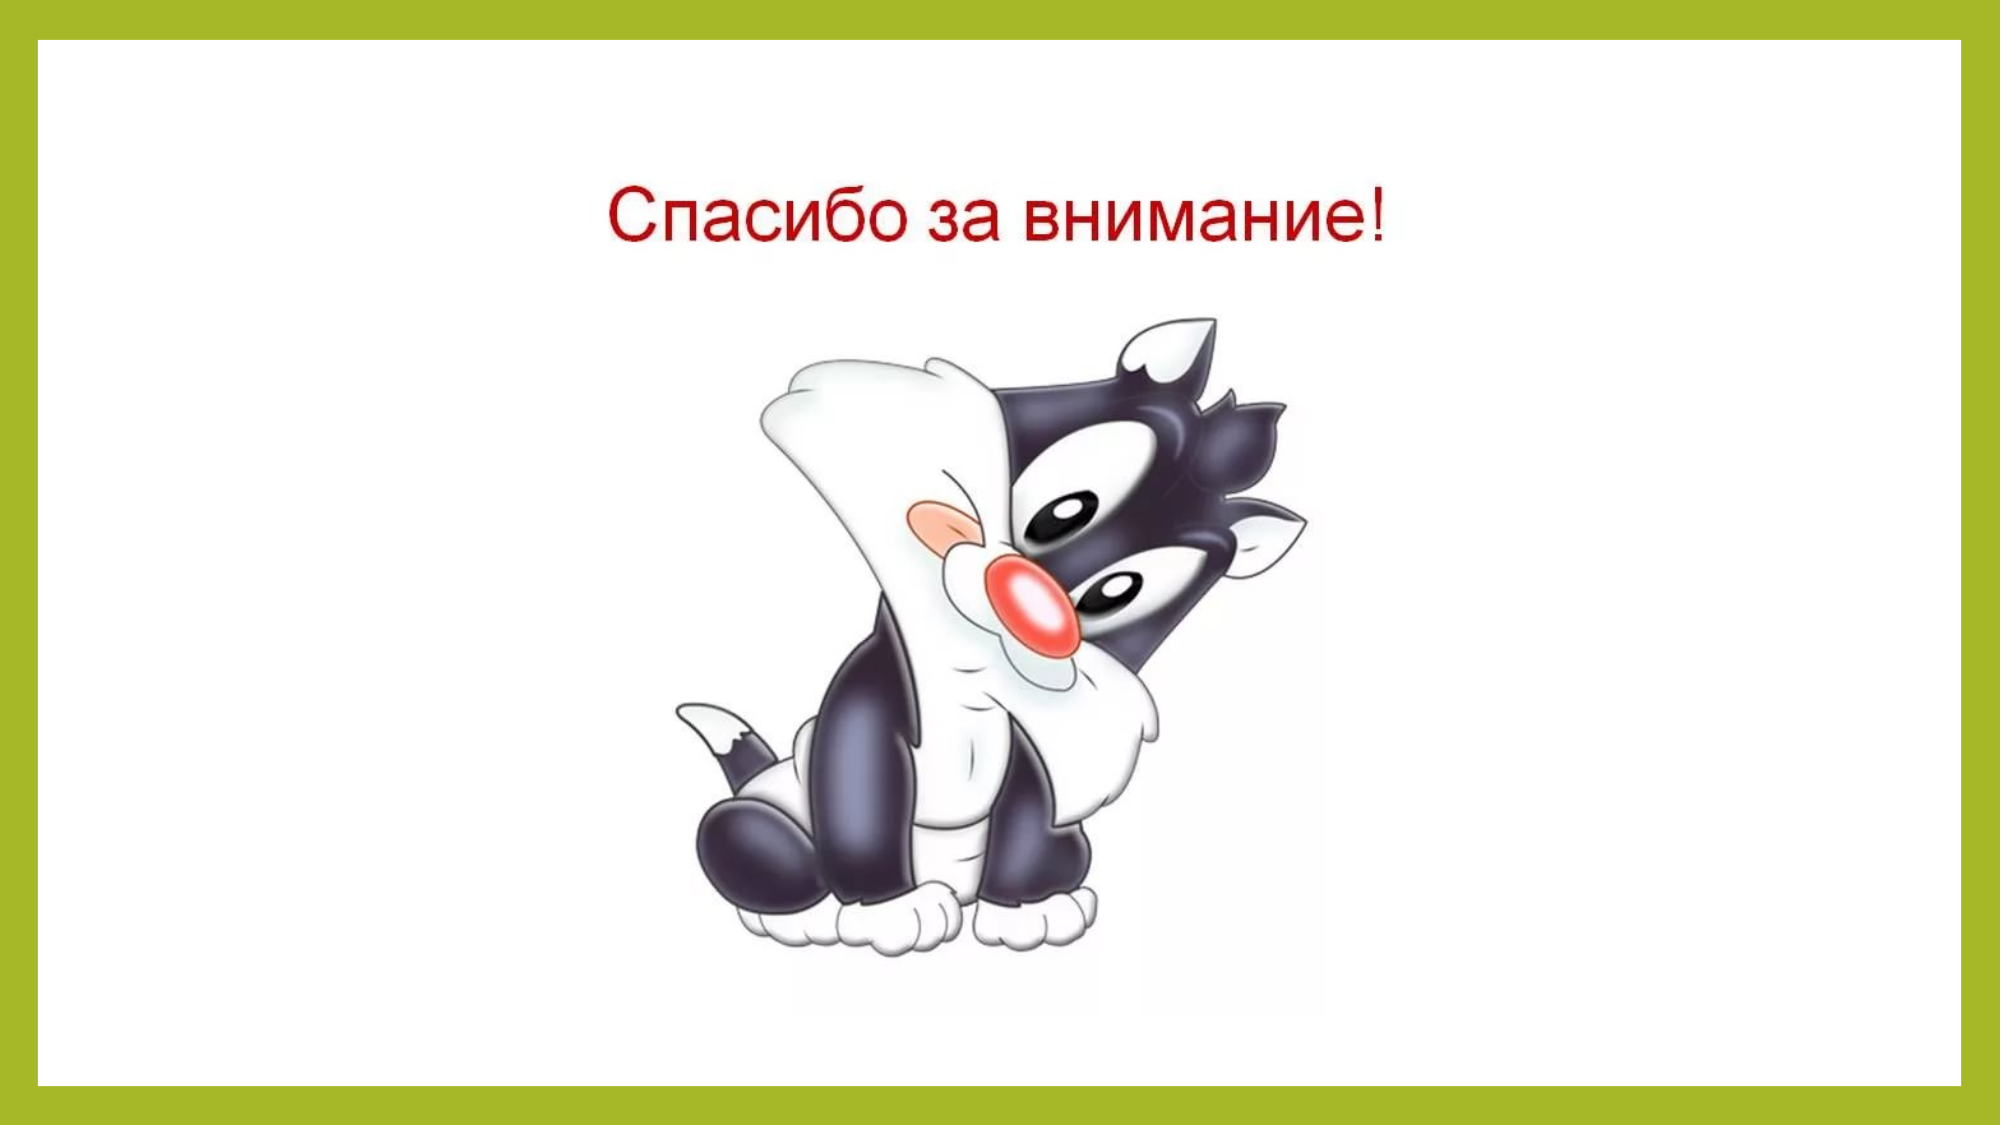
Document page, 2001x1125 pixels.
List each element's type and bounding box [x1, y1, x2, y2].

picture [385, 99, 1610, 1018]
